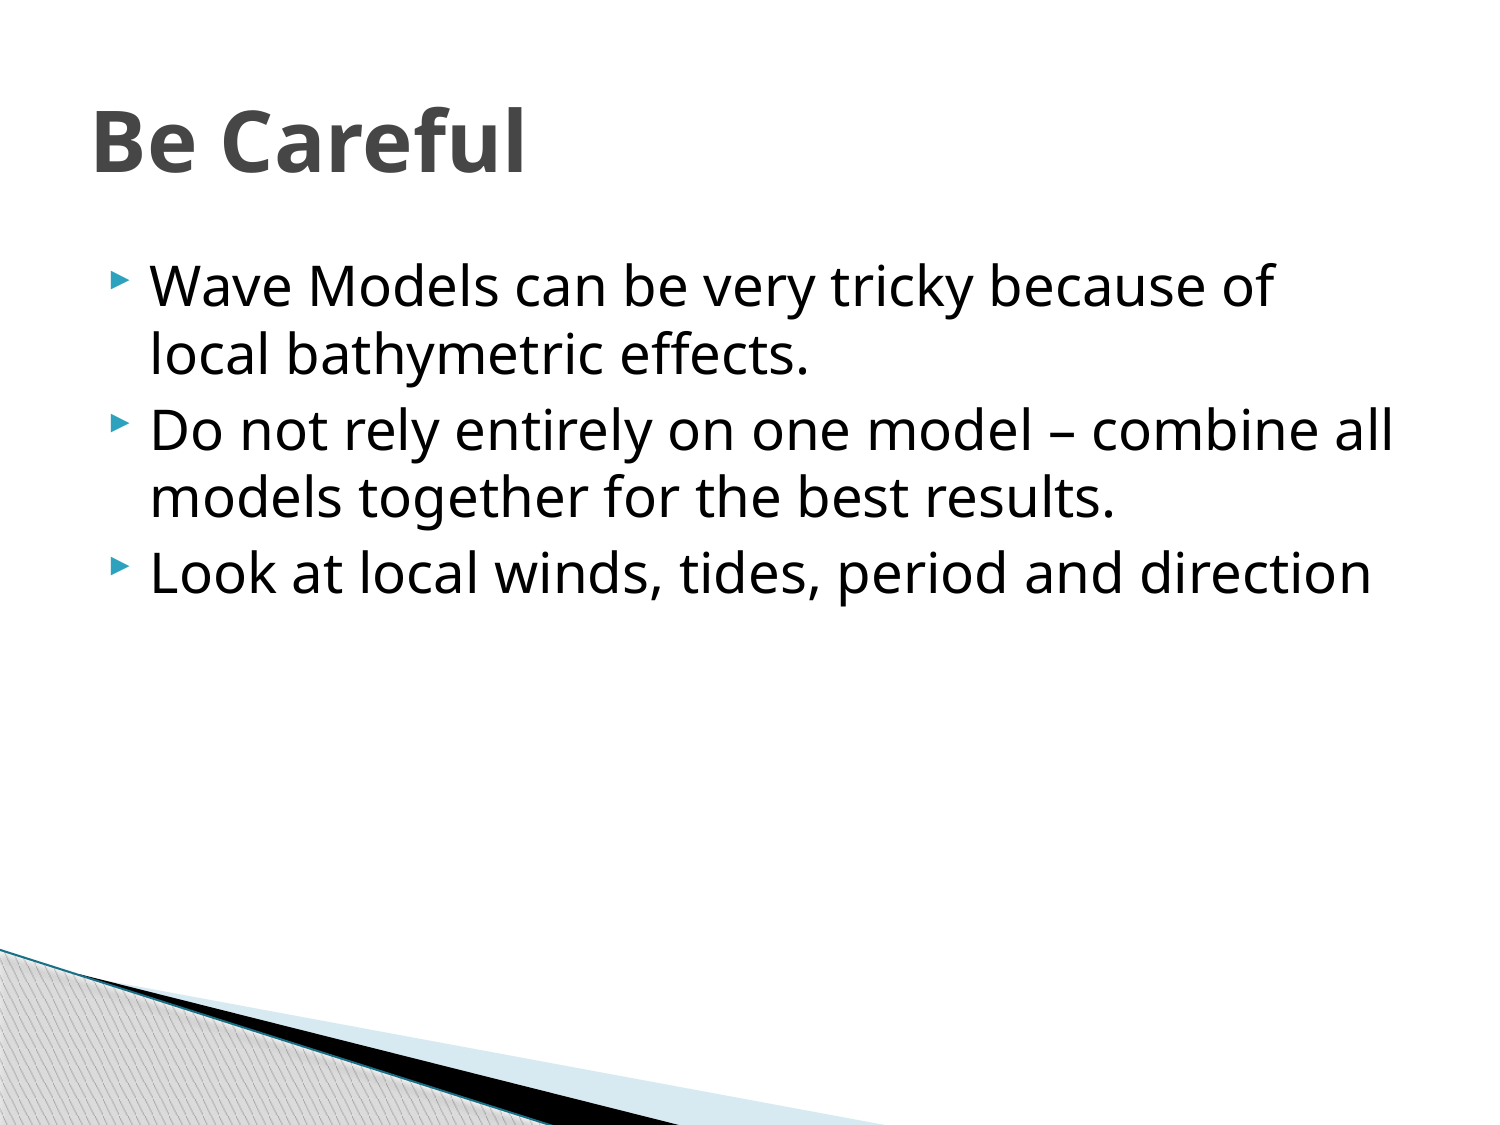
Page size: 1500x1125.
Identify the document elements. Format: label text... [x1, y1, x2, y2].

list Wave Models can be very tricky because of local bathymetric effects. Do not rely entirely on one model – combine all models together for the best results. Look at local winds, tides, period and direction [75, 243, 1425, 986]
title Be Careful [75, 45, 1425, 233]
